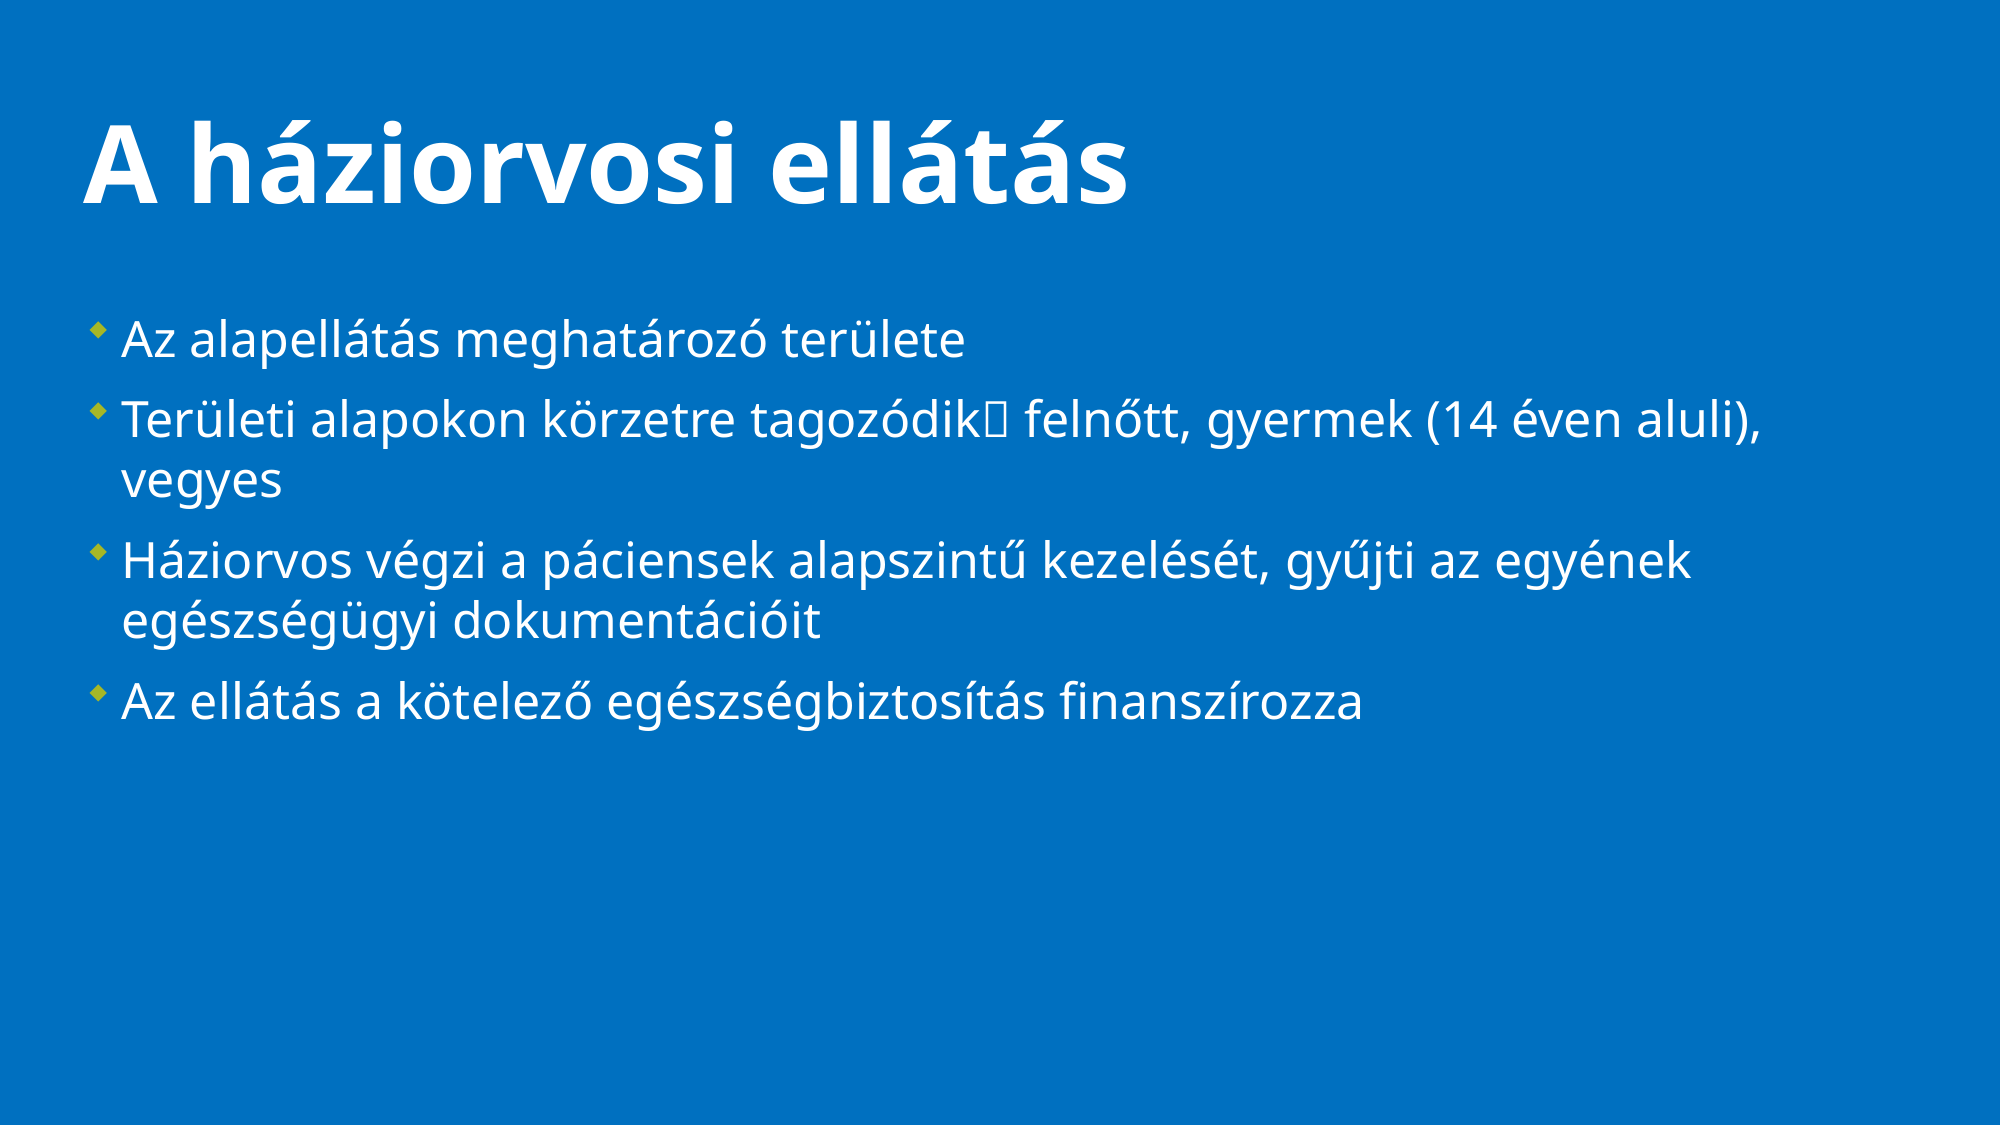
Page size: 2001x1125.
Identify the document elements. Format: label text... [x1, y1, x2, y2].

list Az alapellátás meghatározó területe Területi alapokon körzetre tagozódik felnőtt, gyermek (14 éven aluli), vegyes Háziorvos végzi a páciensek alapszintű kezelését, gyűjti az egyének egészségügyi dokumentációit Az ellátás a kötelező egészségbiztosítás finanszírozza [68, 299, 1799, 990]
title A háziorvosi ellátás [68, 59, 1799, 278]
